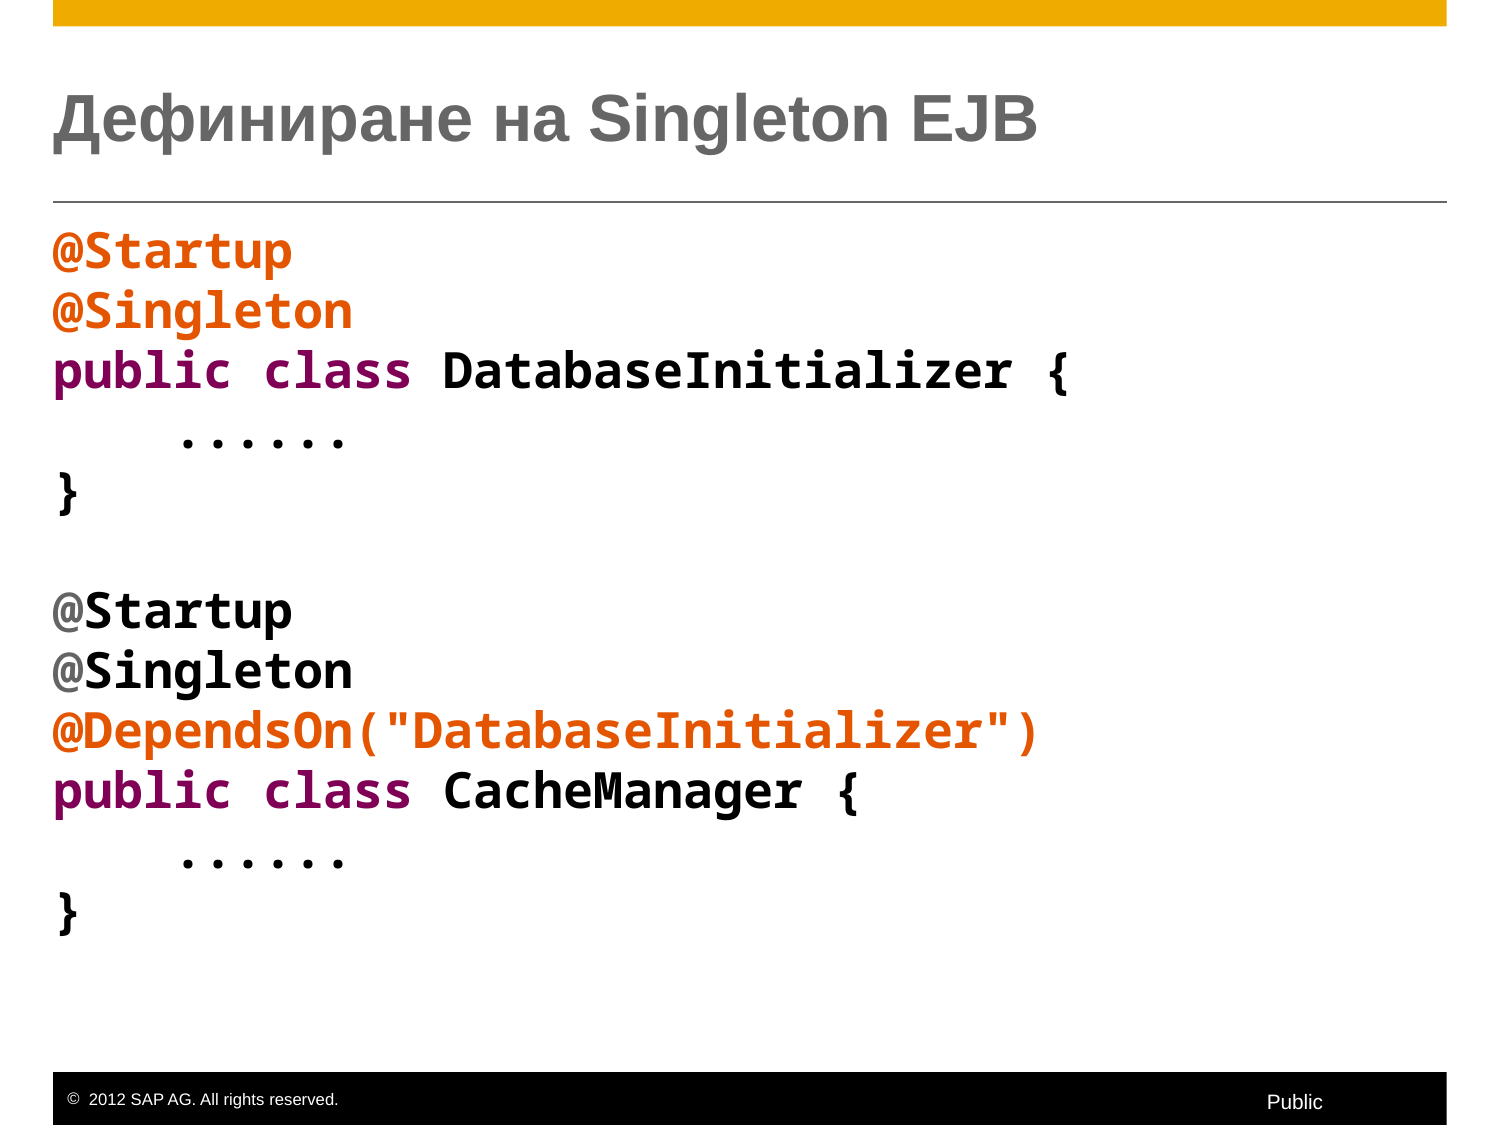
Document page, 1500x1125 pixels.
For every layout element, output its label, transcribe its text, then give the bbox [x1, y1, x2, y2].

list @Startup @Singleton public class DatabaseInitializer { ...... } @Startup @Singleton @DependsOn("DatabaseInitializer") public class CacheManager { ...... } [53, 218, 1447, 998]
title Дефиниране на Singleton EJB [53, 53, 1447, 178]
